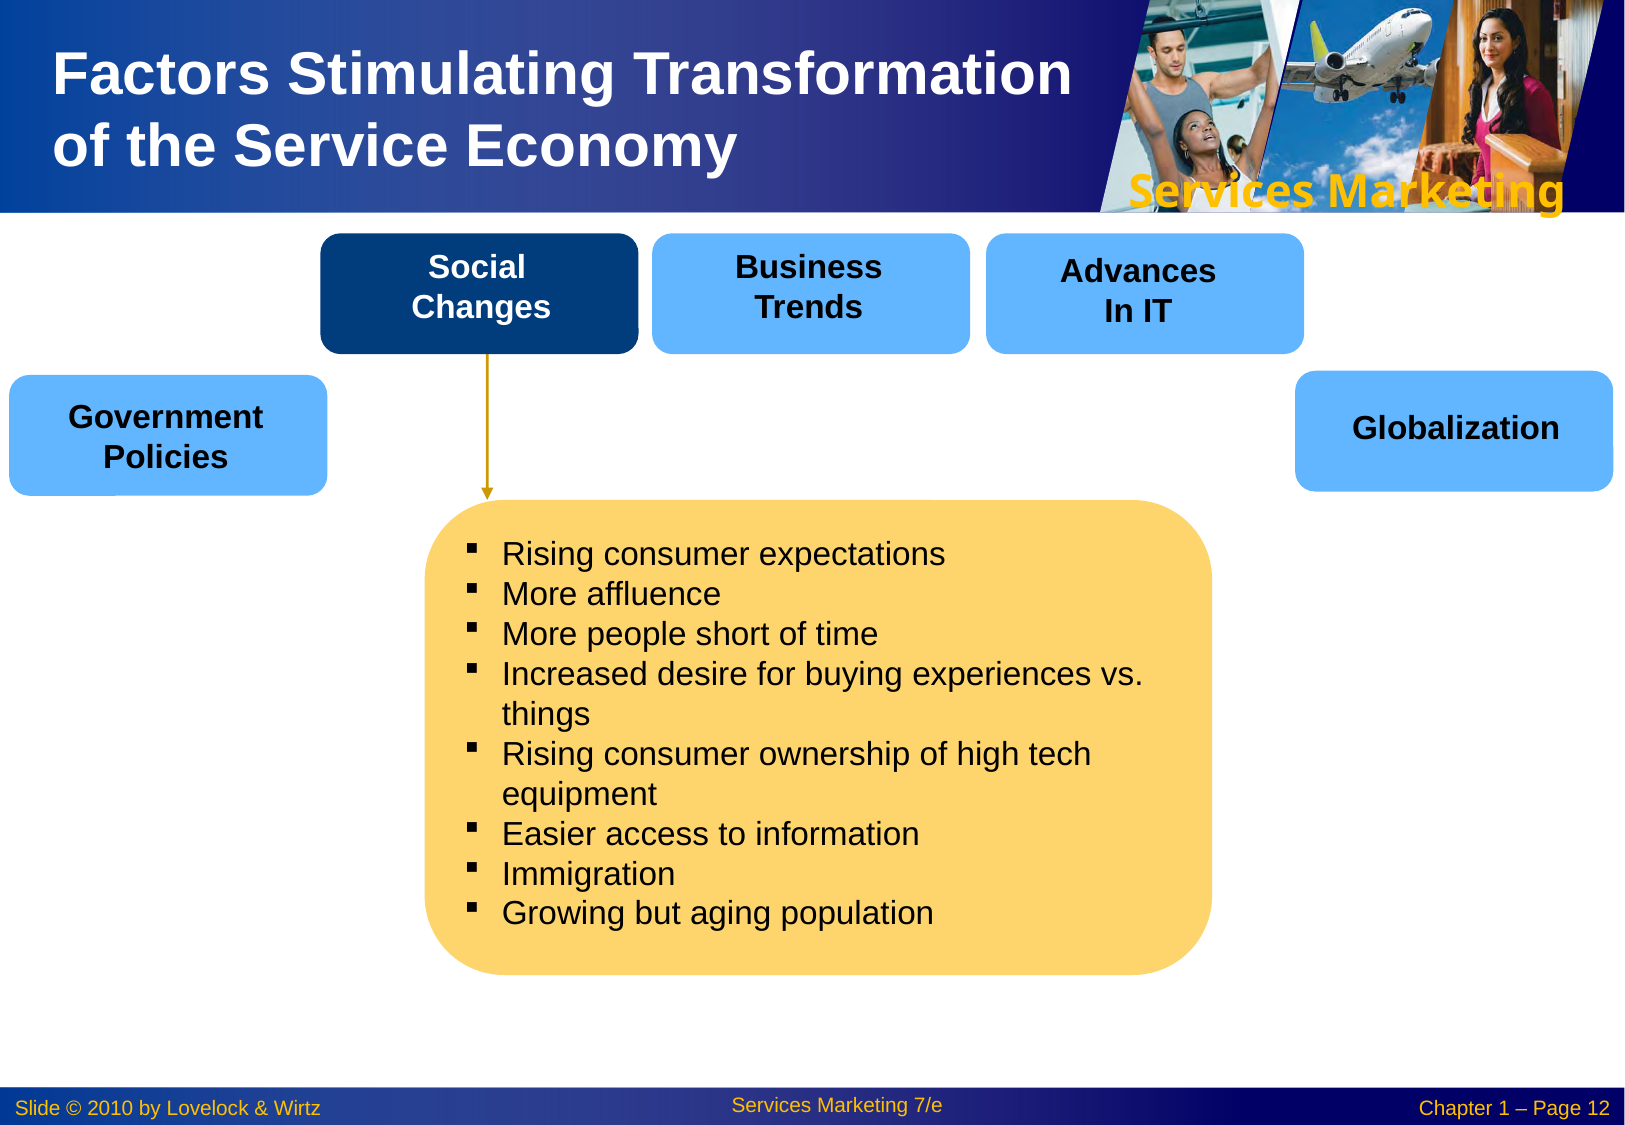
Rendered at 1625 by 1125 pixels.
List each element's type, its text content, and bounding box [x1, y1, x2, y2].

picture [1100, 0, 1604, 213]
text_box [0, 233, 1614, 976]
picture [1162, 186, 1172, 192]
title Factors Stimulating Transformation of the Service Economy [36, 37, 1100, 176]
picture [1546, 187, 1556, 202]
